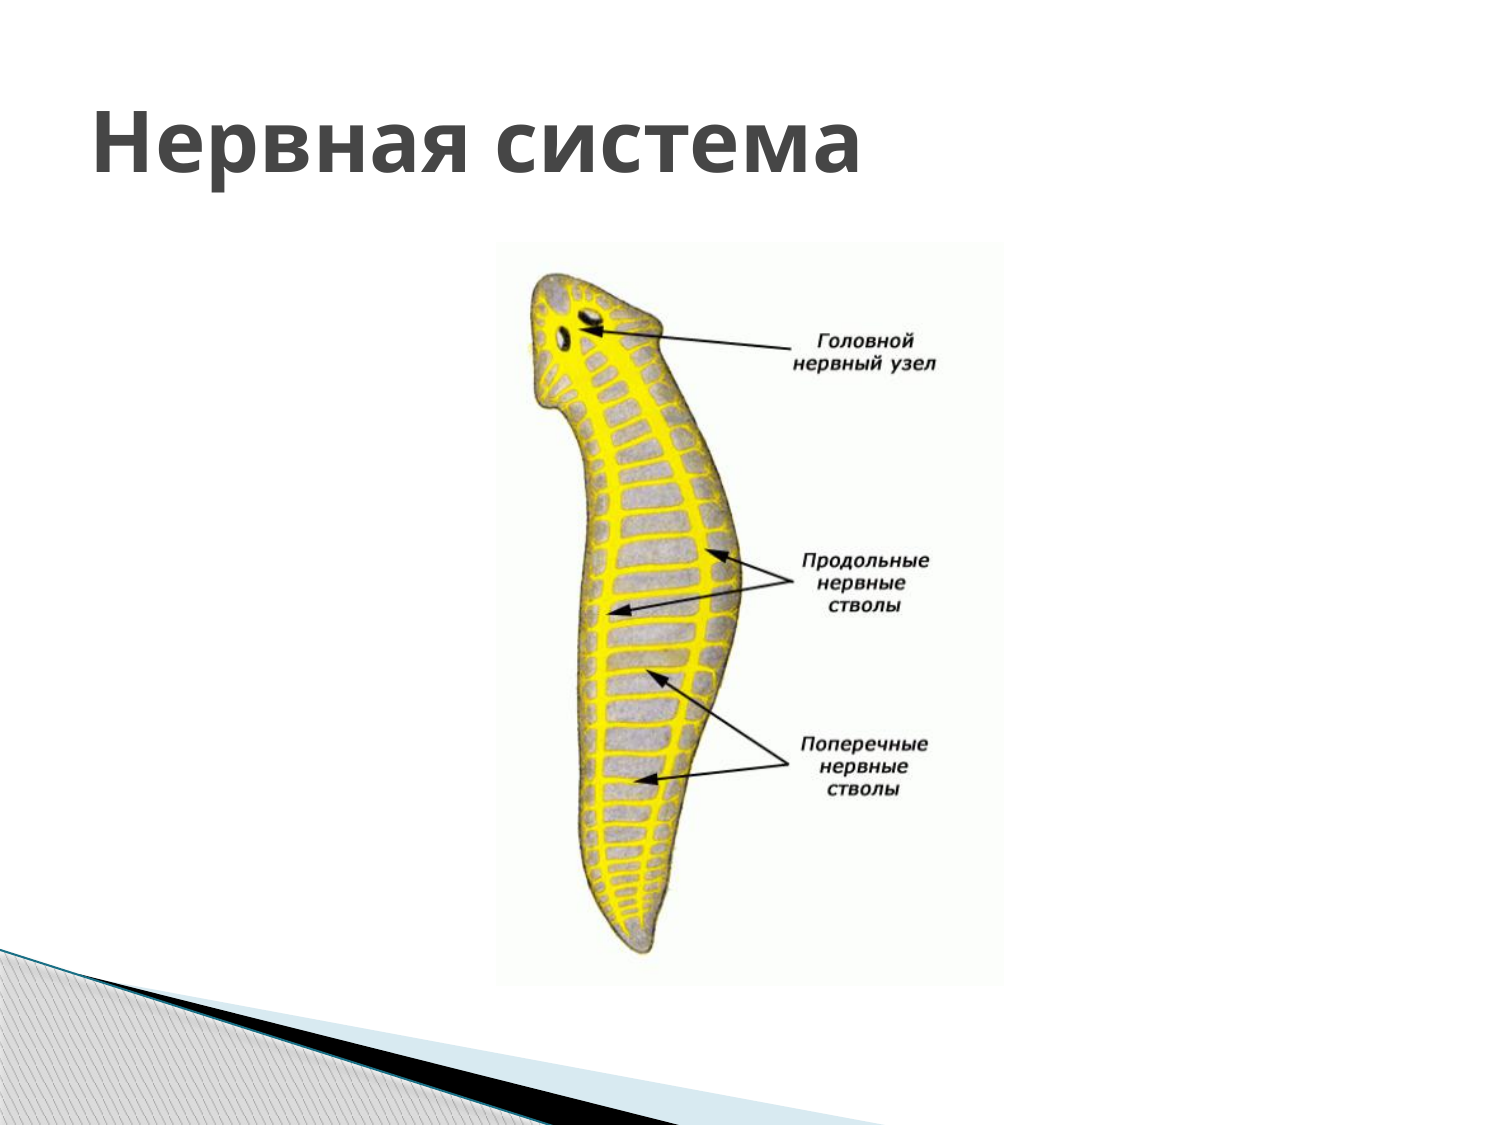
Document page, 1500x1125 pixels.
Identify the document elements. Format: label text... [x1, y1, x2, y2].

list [496, 242, 1004, 986]
title Нервная система [75, 45, 1425, 233]
